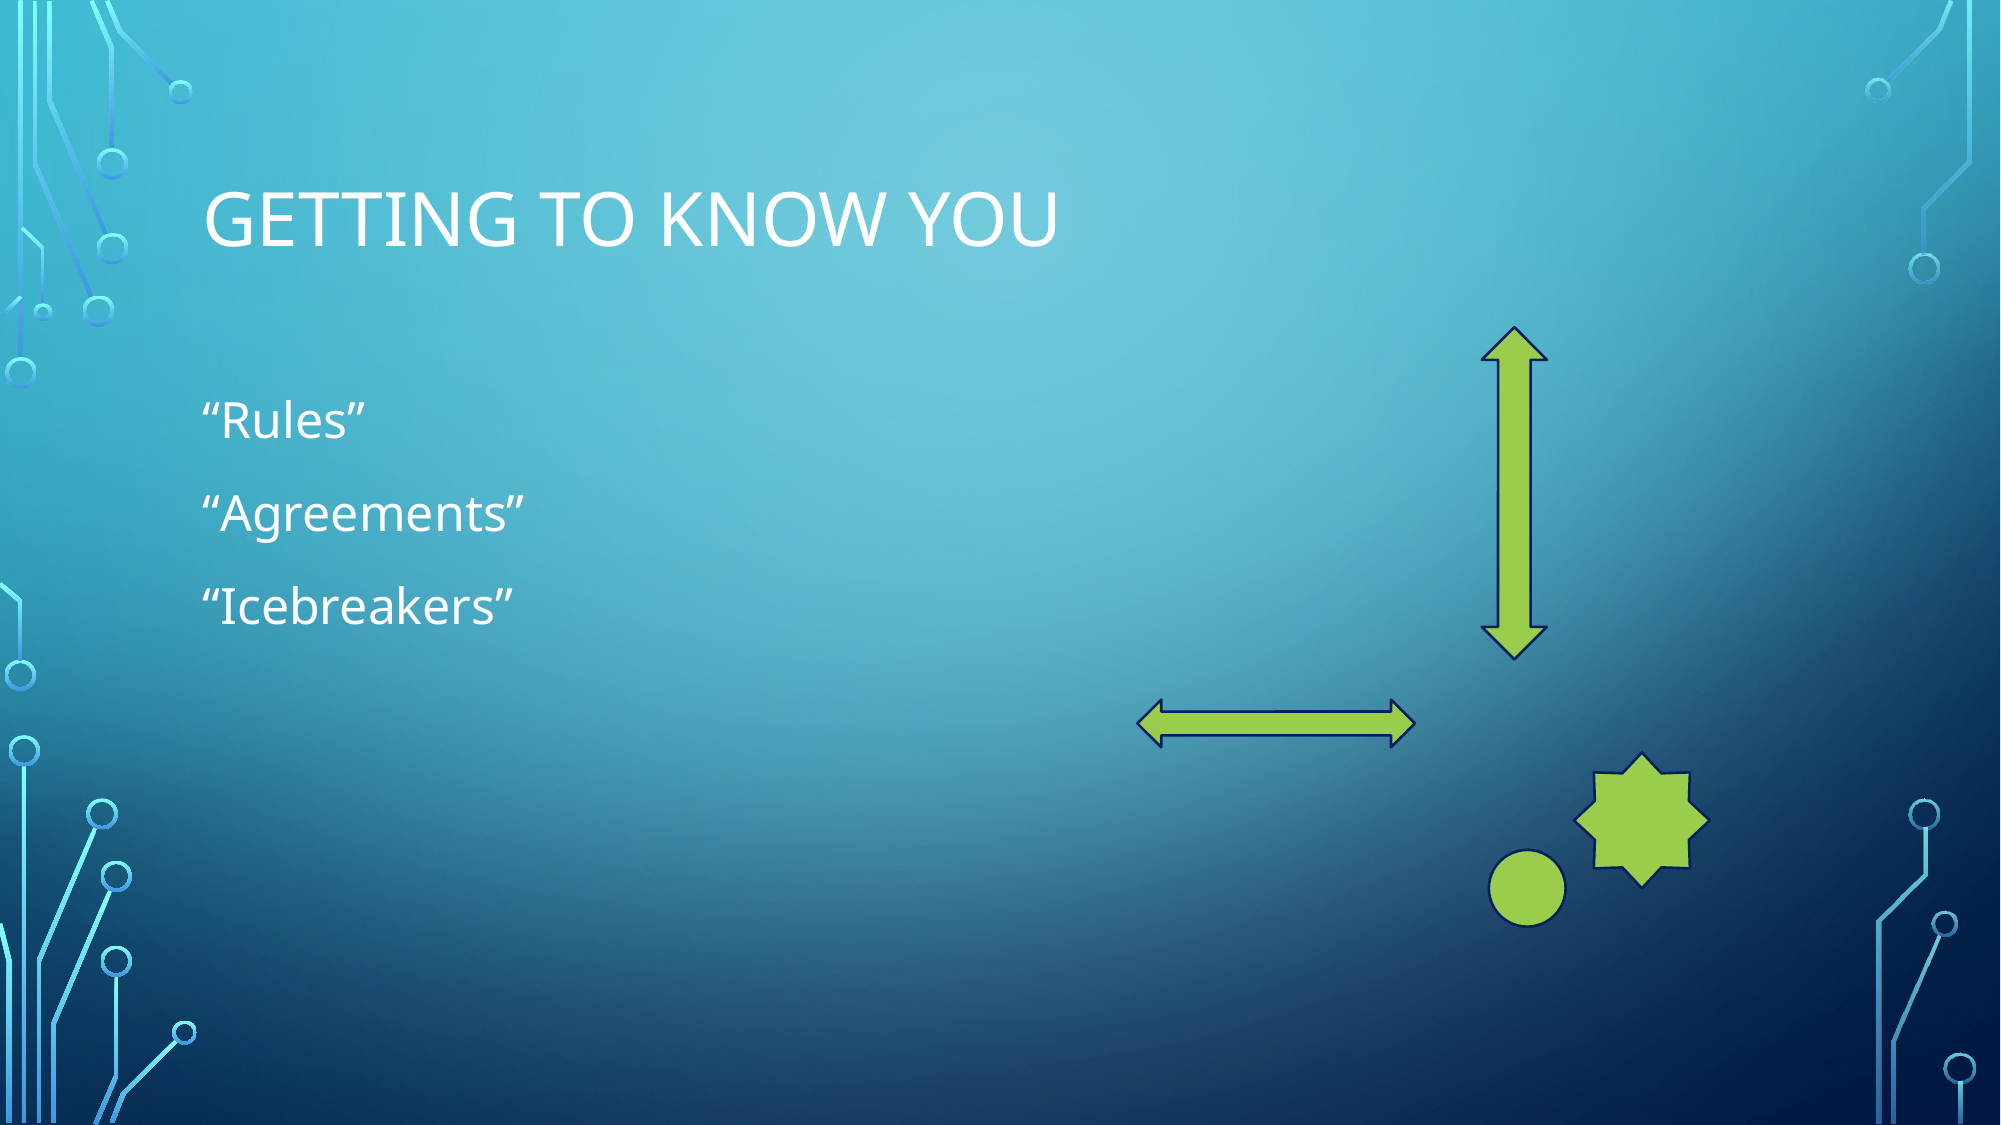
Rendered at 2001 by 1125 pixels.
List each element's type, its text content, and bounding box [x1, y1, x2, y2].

text_box [1572, 751, 1712, 890]
text_box [1136, 698, 1416, 749]
list “Rules” “Agreements” “Icebreakers” [187, 369, 1813, 950]
text_box [1480, 326, 1549, 661]
title Getting To Know You [187, 101, 1813, 344]
text_box [1487, 848, 1567, 928]
